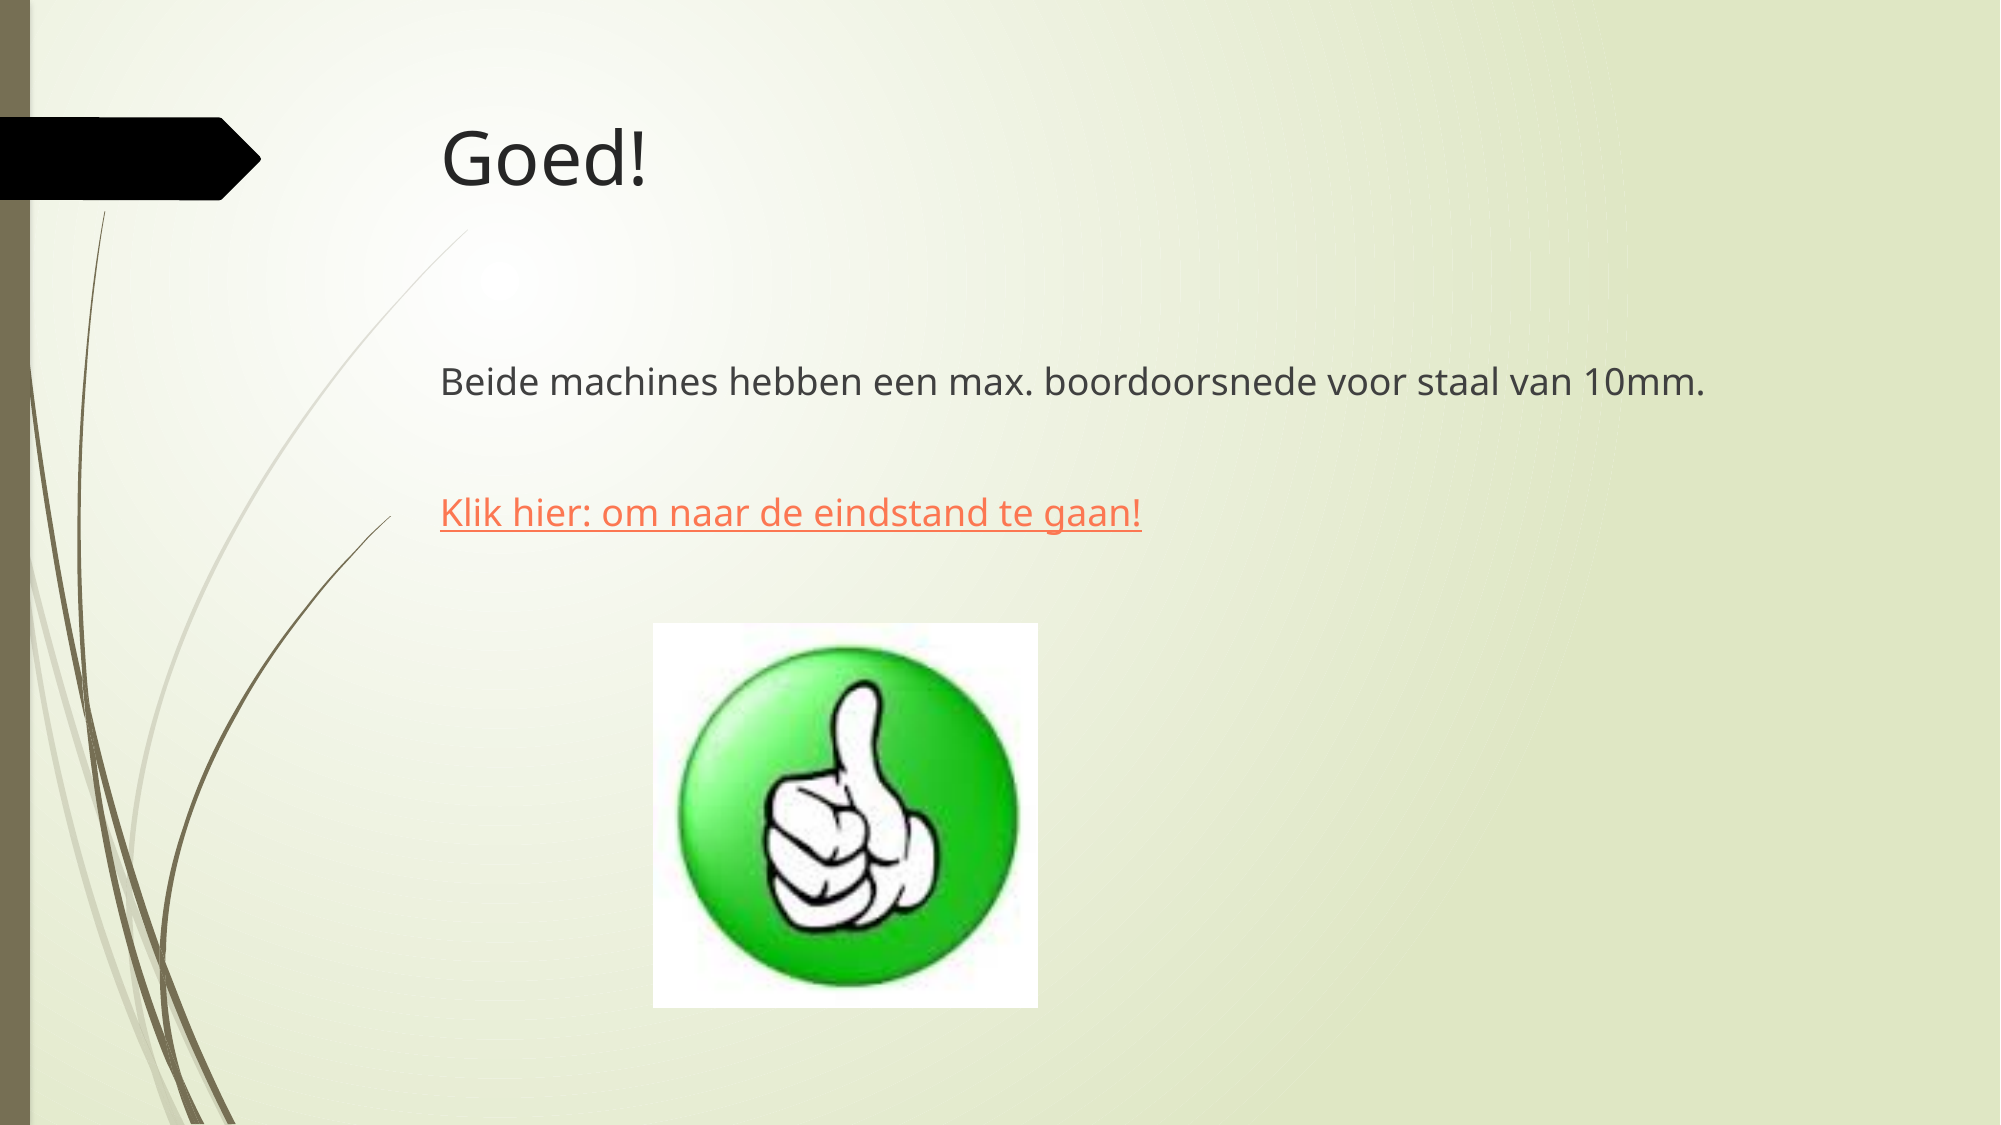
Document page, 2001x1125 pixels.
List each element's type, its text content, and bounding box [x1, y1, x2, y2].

list Beide machines hebben een max. boordoorsnede voor staal van 10mm. Klik hier: om naar de eindstand te gaan! [424, 350, 1888, 970]
title Goed! [425, 102, 1888, 313]
picture [653, 623, 1038, 1008]
